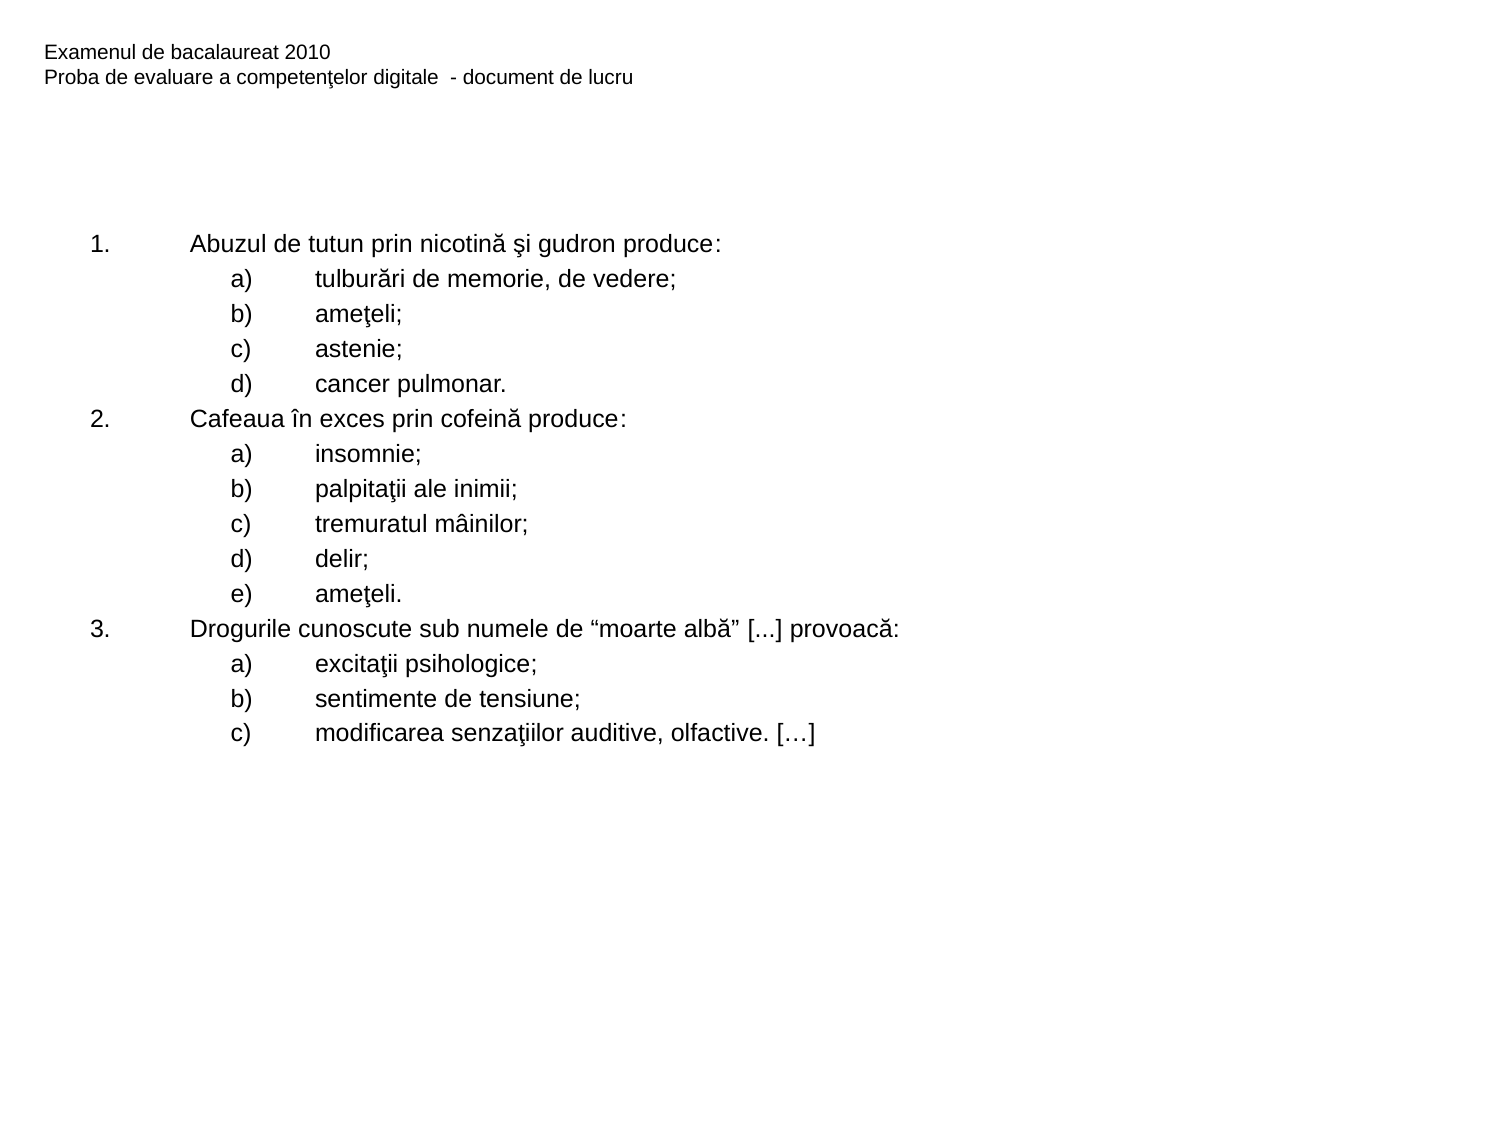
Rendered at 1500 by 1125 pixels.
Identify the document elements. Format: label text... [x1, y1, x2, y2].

text_box Examenul de bacalaureat 2010 Proba de evaluare a competenţelor digitale - document de lucru [29, 31, 1442, 97]
list Abuzul de tutun prin nicotină şi gudron produce: tulburări de memorie, de vedere; ameţeli; astenie; cancer pulmonar. Cafeaua în exces prin cofeină produce: insomnie; palpitaţii ale inimii; tremuratul mâinilor; delir; ameţeli. Drogurile cunoscute sub numele de “moarte albă” [...] provoacă: excitaţii psihologice; sentimente de tensiune; modificarea senzaţiilor auditive, olfactive. […] [74, 219, 1426, 906]
